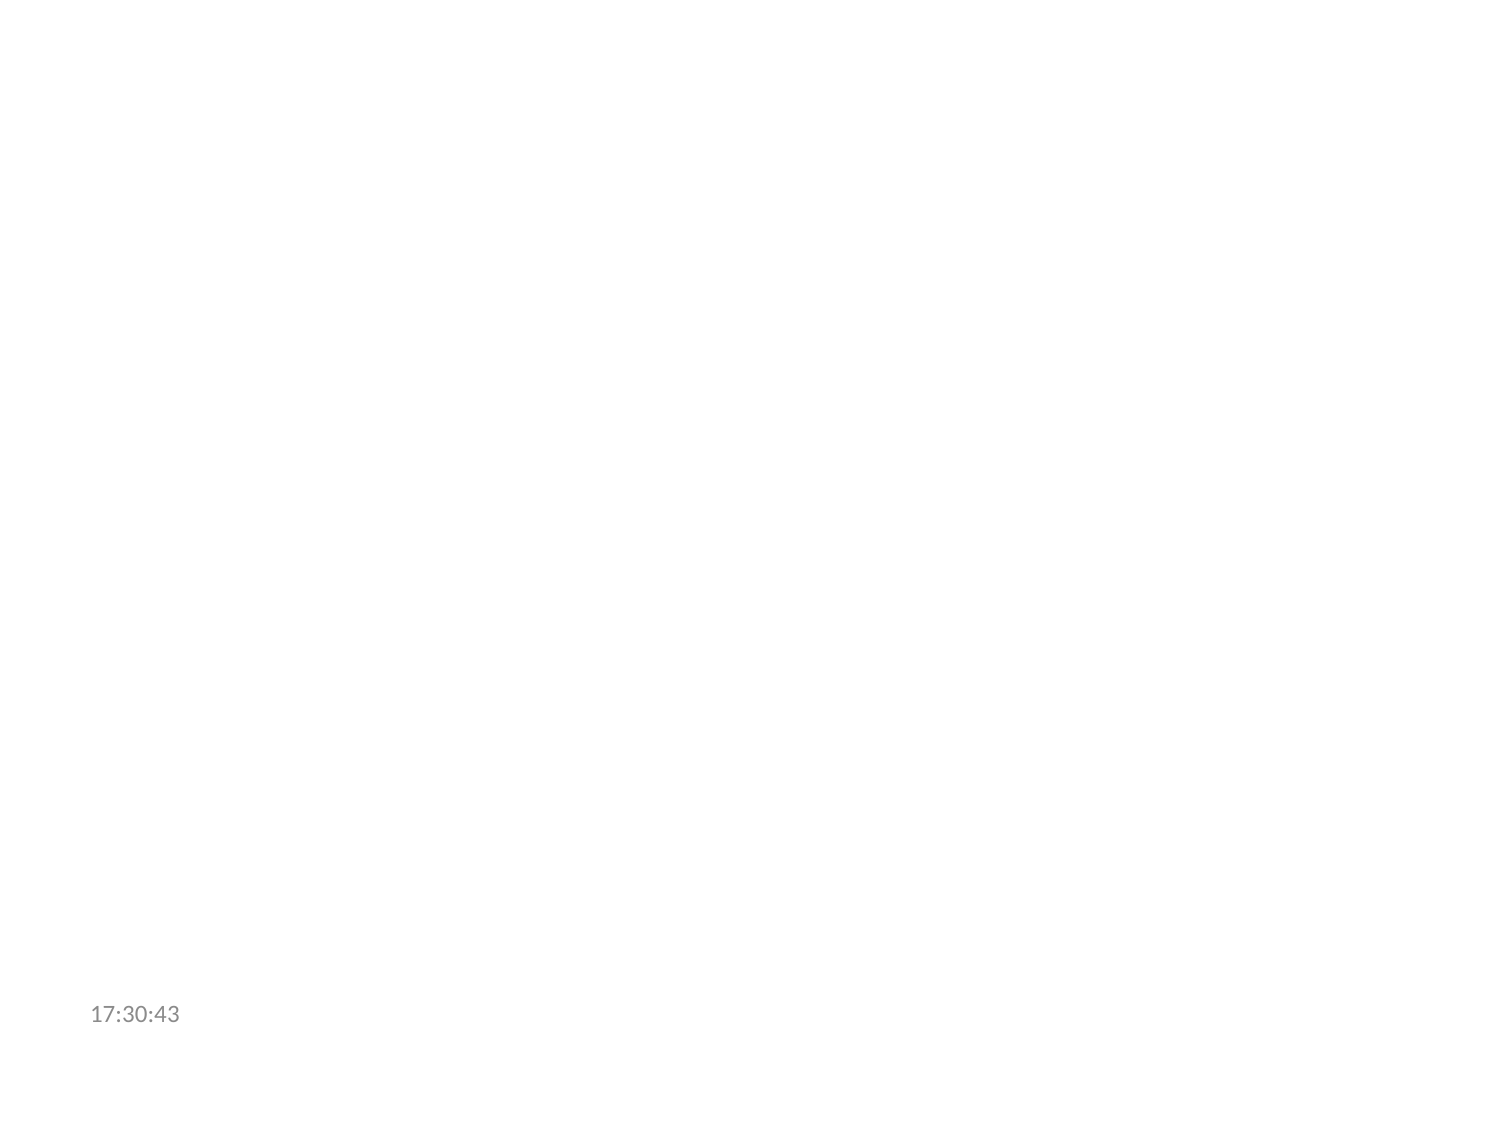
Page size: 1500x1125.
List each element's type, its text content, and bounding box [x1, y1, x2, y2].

text_box 15:35:09 [75, 982, 425, 1043]
